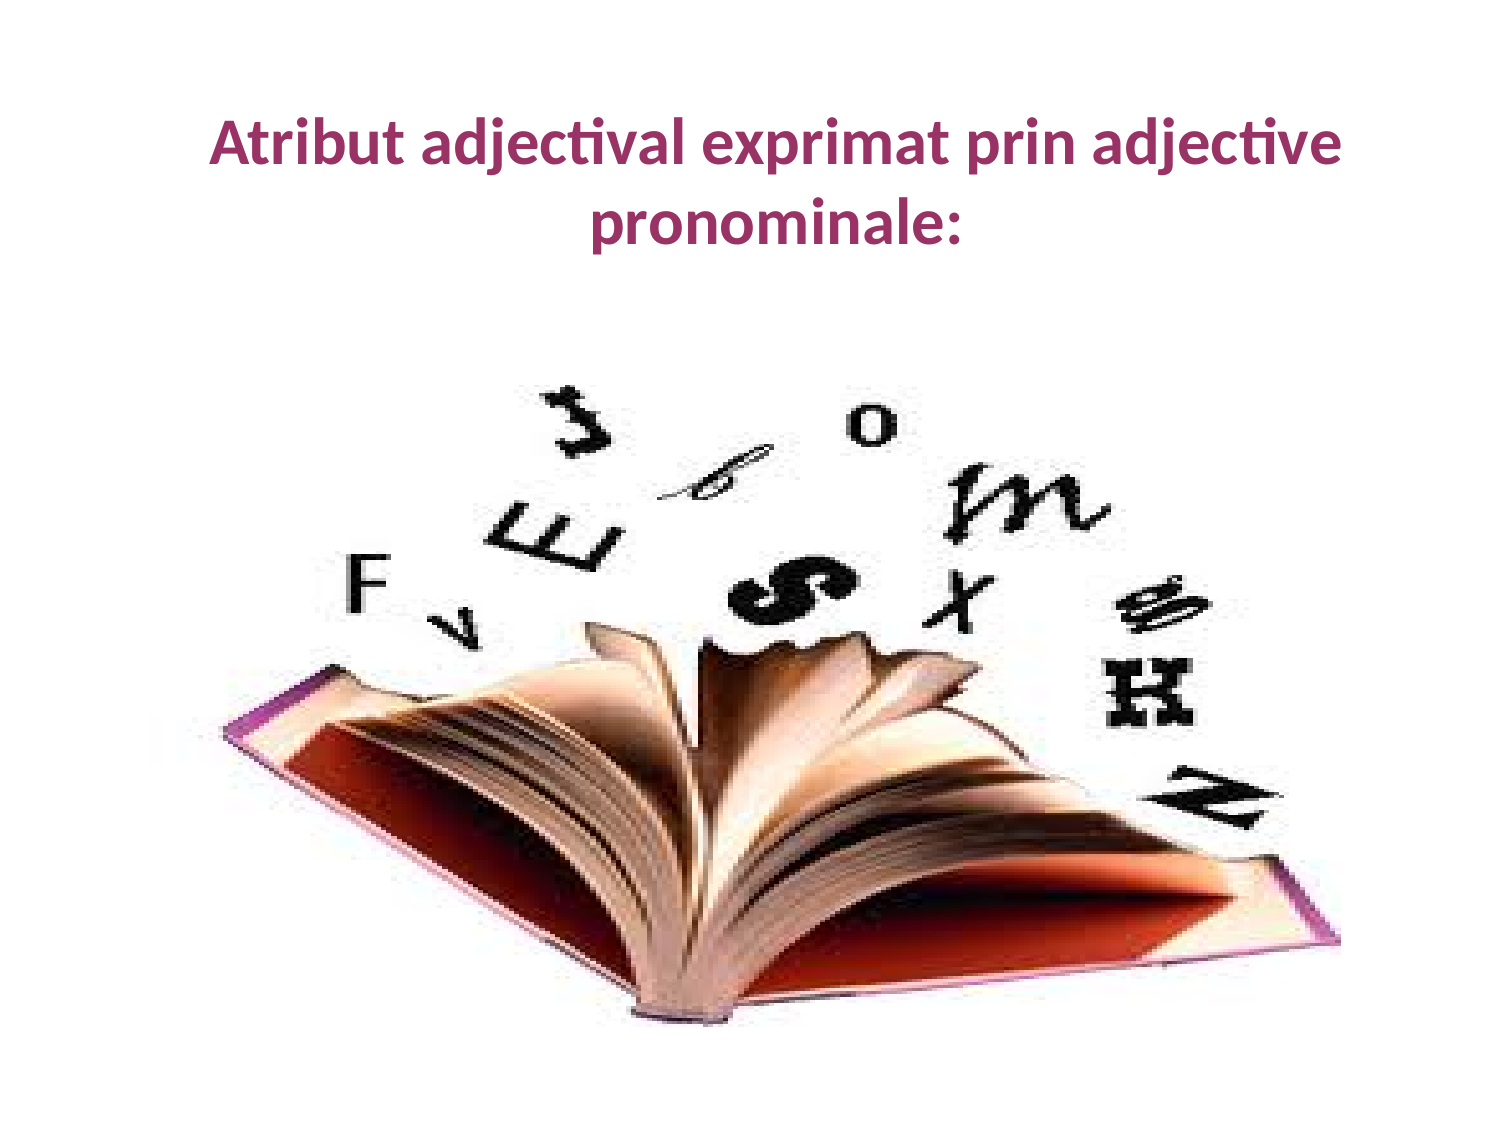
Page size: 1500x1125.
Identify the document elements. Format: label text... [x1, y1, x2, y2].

text_box Atribut adjectival exprimat prin adjective pronominale: [53, 89, 1500, 265]
picture [147, 385, 1341, 1027]
